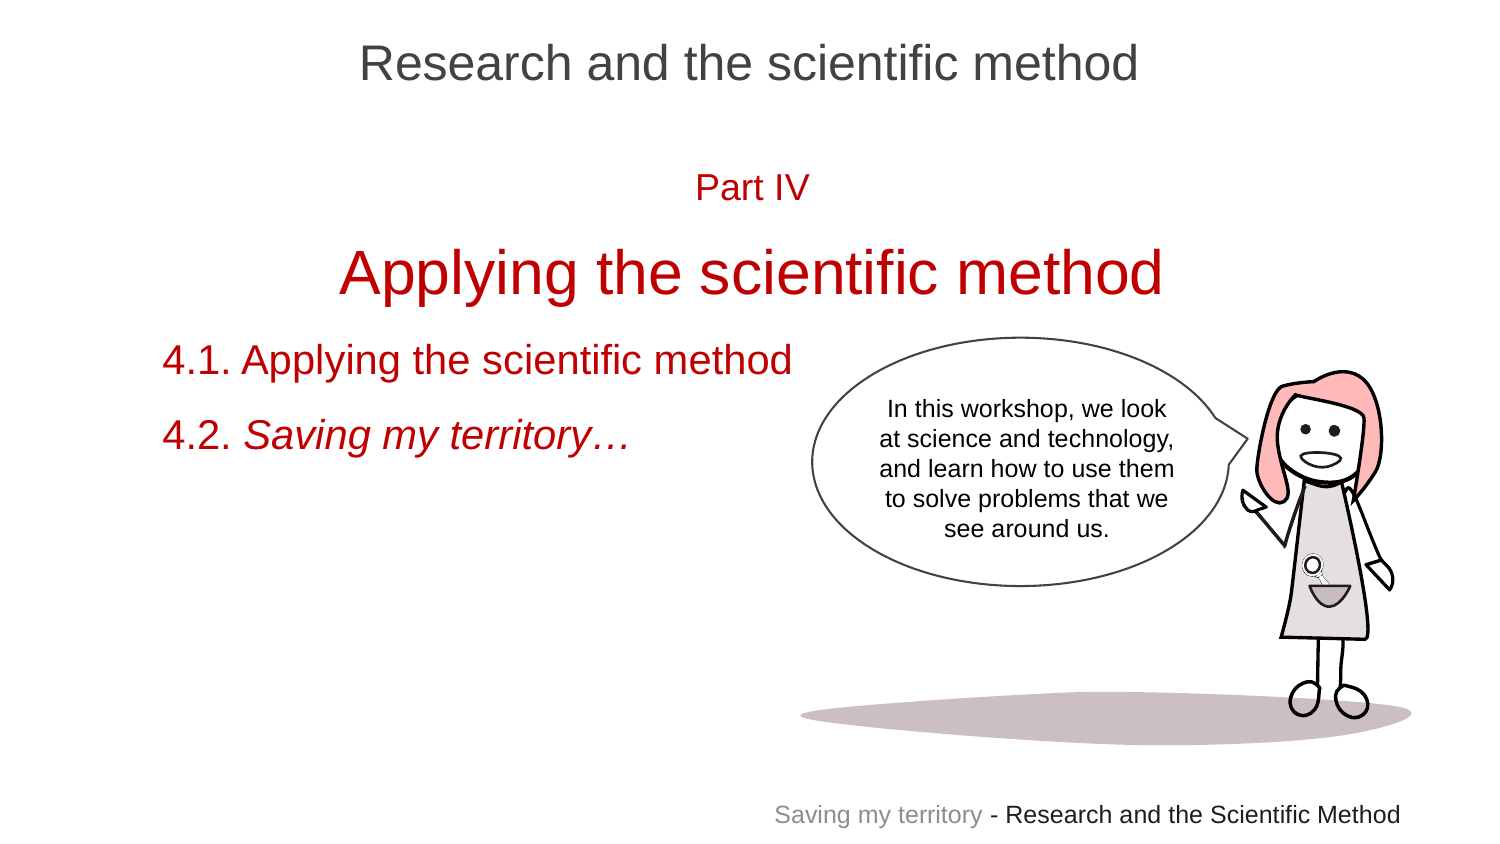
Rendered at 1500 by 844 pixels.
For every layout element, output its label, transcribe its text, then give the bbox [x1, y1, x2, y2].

text_box [884, 556, 1157, 587]
text_box Saving my territory - Research and the Scientific Method [88, 790, 1417, 844]
text_box Part IV Applying the scientific method 4.1. Applying the scientific method 4.2. Saving my territory… [88, 147, 1417, 747]
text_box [1240, 371, 1398, 719]
title Research and the scientific method [0, 20, 1499, 106]
text_box [812, 402, 838, 522]
text_box [1196, 395, 1235, 529]
text_box [868, 337, 1173, 377]
text_box In this workshop, we look at science and technology, and learn how to use them to solve problems that we see around us. [838, 377, 1196, 556]
